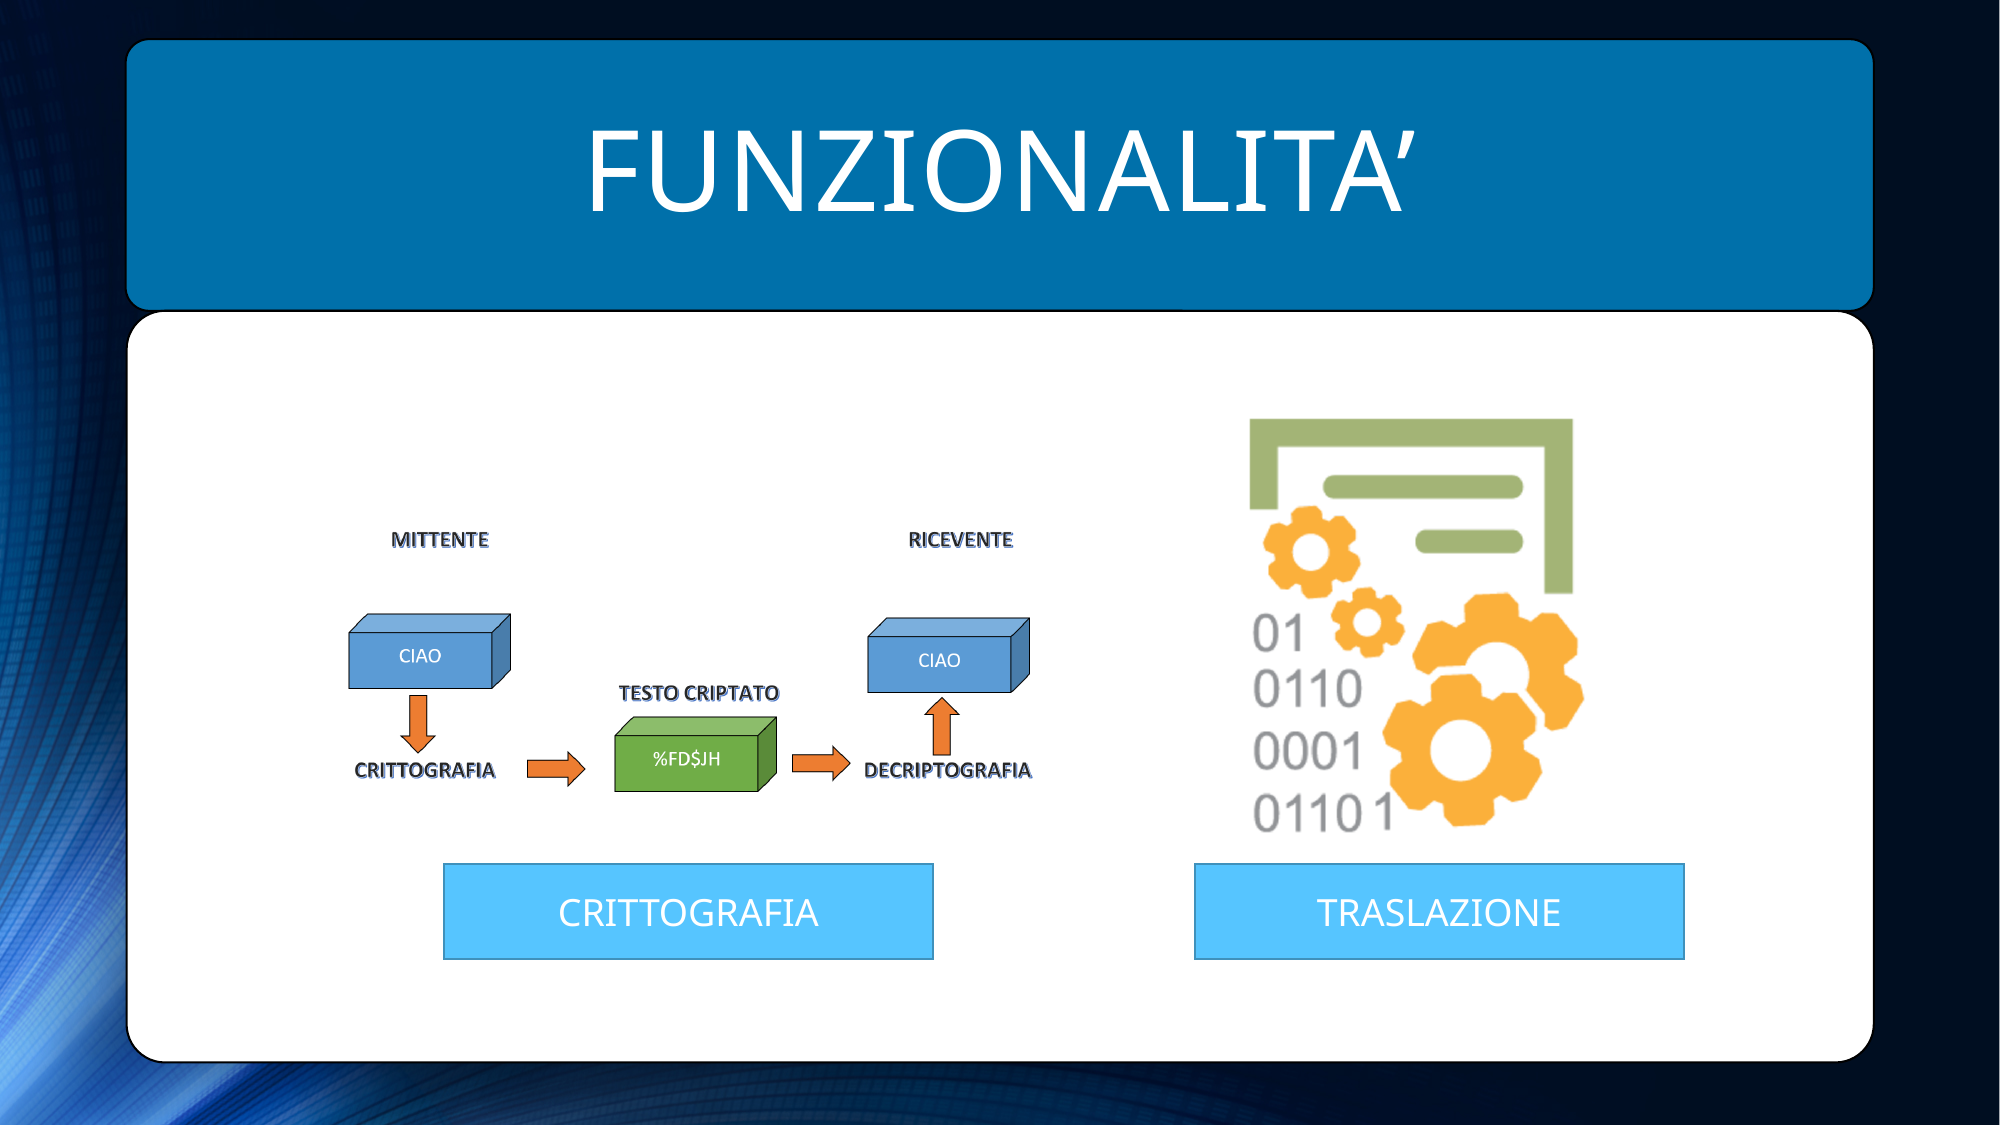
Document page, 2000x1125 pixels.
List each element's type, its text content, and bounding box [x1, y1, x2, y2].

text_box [1131, 414, 1702, 959]
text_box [326, 503, 1051, 959]
text_box [124, 38, 1875, 312]
title FUNZIONALITA’ [249, 62, 1750, 288]
text_box [125, 309, 1875, 1064]
picture [0, 0, 2000, 1125]
